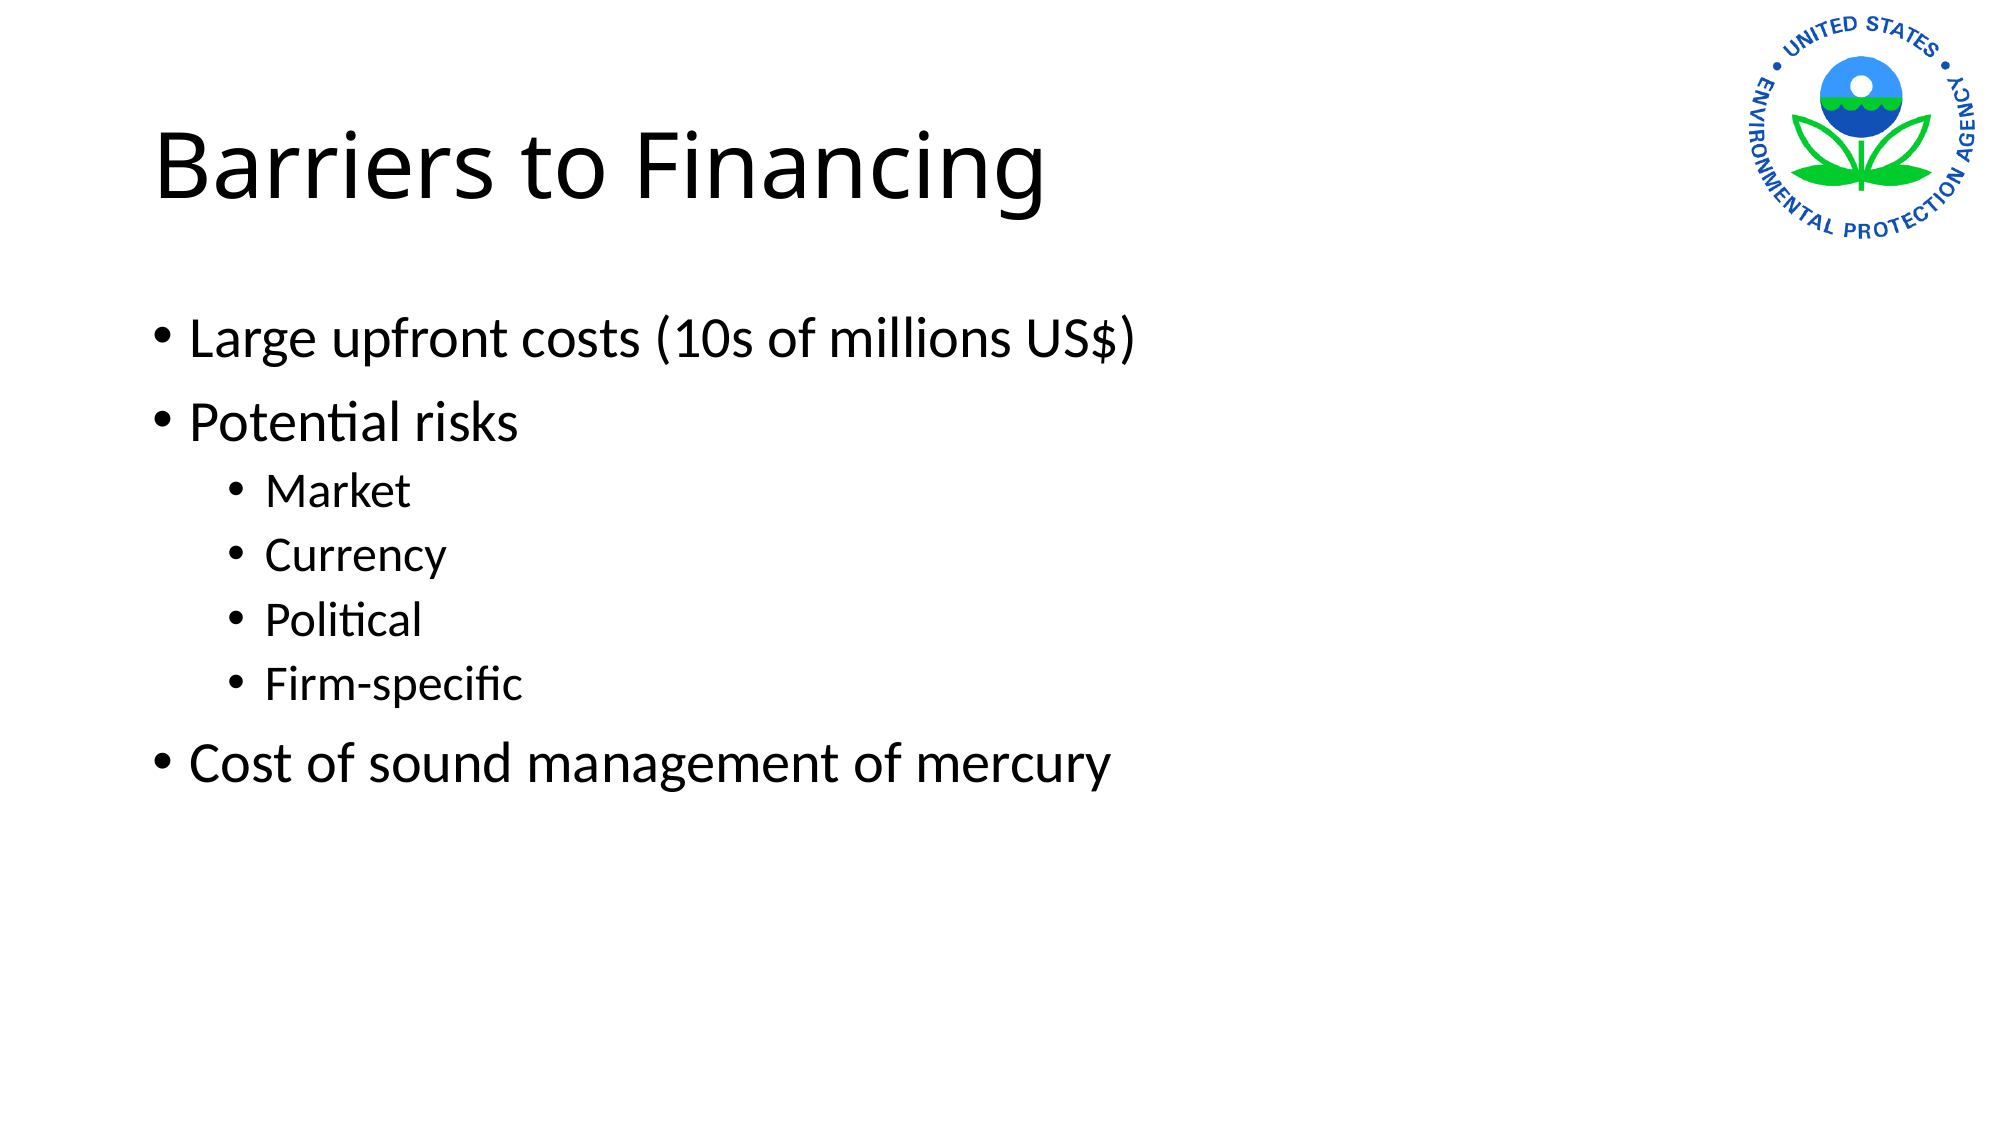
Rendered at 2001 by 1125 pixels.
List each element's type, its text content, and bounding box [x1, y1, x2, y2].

list Large upfront costs (10s of millions US$) Potential risks Market Currency Political Firm-specific Cost of sound management of mercury [137, 299, 1863, 1014]
picture [1749, 0, 1980, 250]
title Barriers to Financing [137, 59, 1863, 278]
